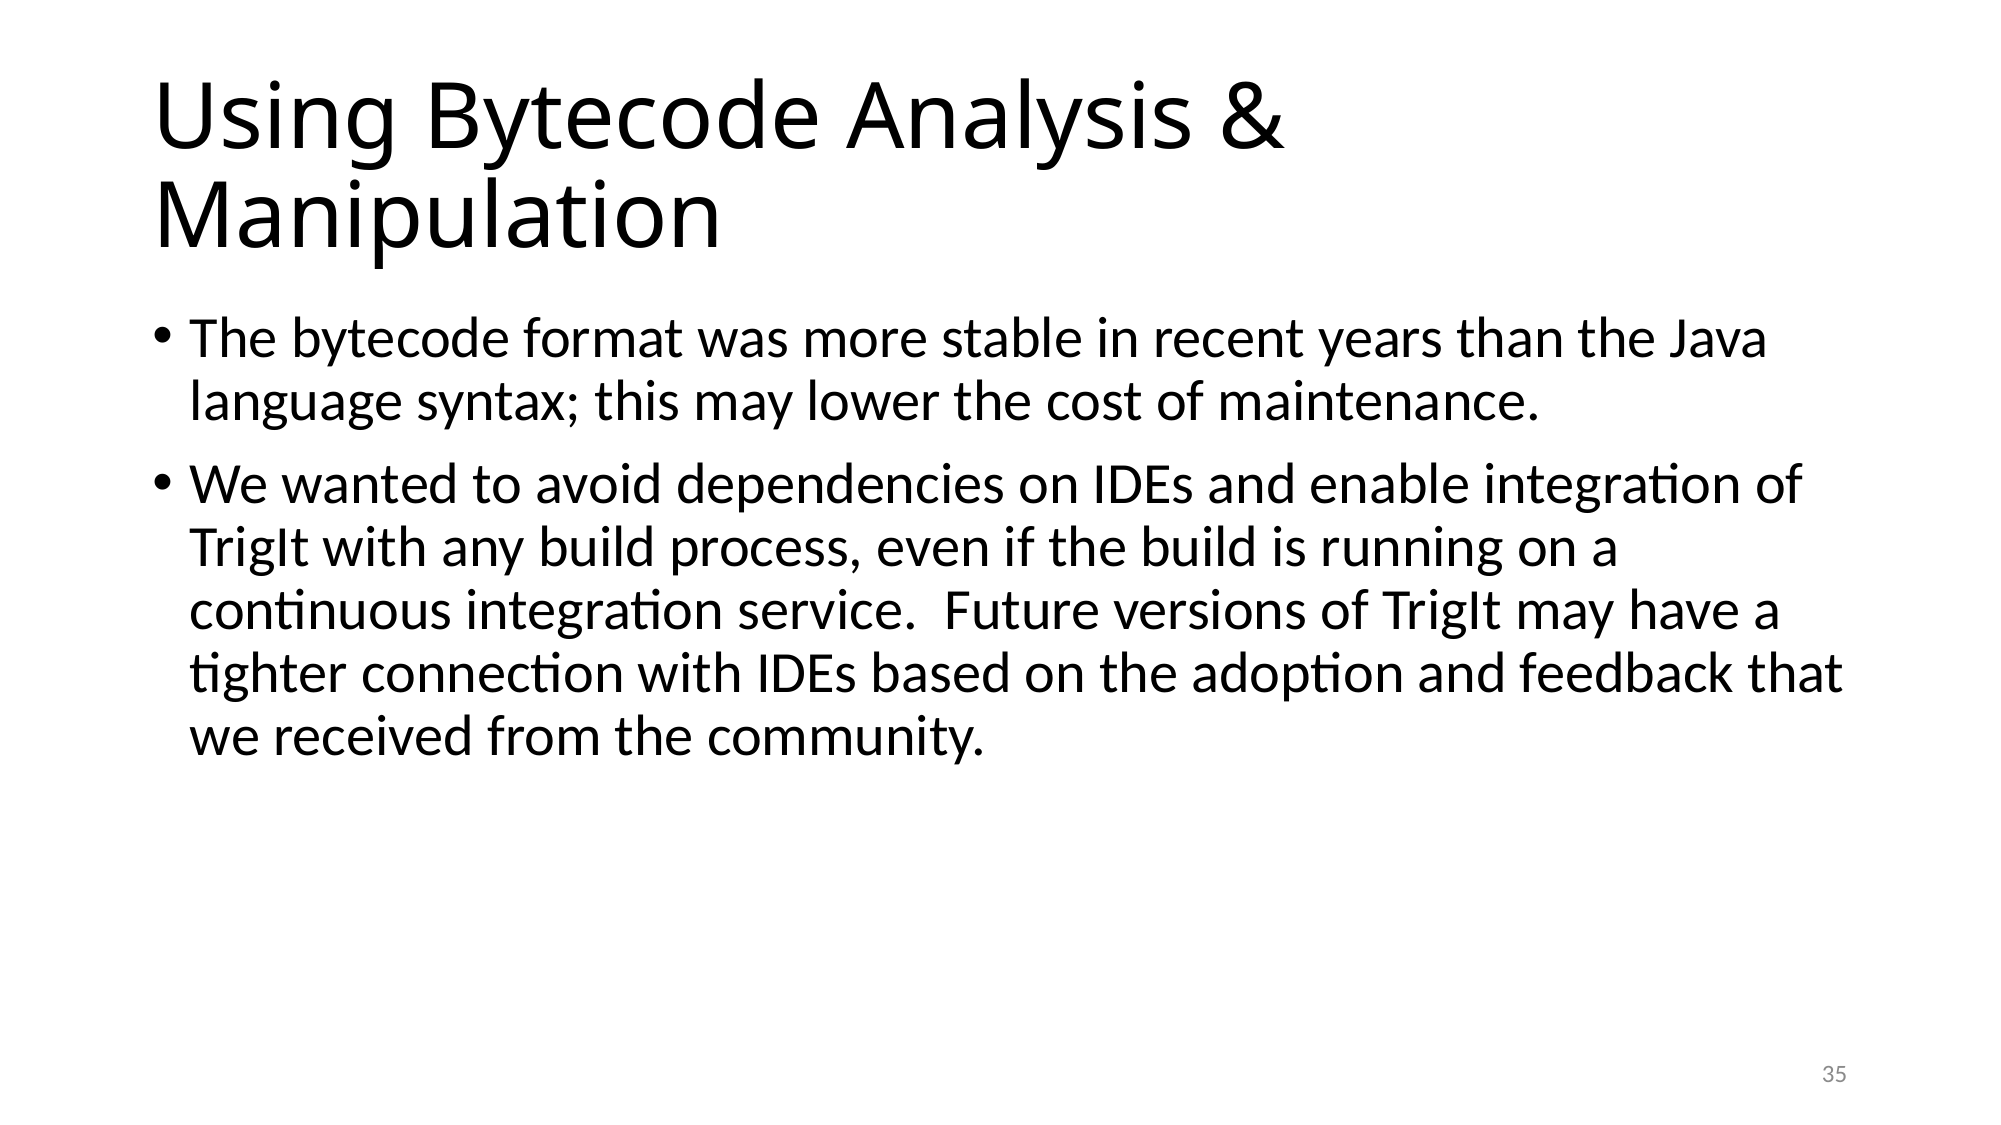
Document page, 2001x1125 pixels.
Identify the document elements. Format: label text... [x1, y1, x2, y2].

list The bytecode format was more stable in recent years than the Java language syntax; this may lower the cost of maintenance. We wanted to avoid dependencies on IDEs and enable integration of TrigIt with any build process, even if the build is running on a continuous integration service. Future versions of TrigIt may have a tighter connection with IDEs based on the adoption and feedback that we received from the community. [137, 299, 1863, 1014]
title Using Bytecode Analysis & Manipulation [137, 59, 1863, 278]
slide_number 35 [1412, 1042, 1863, 1103]
